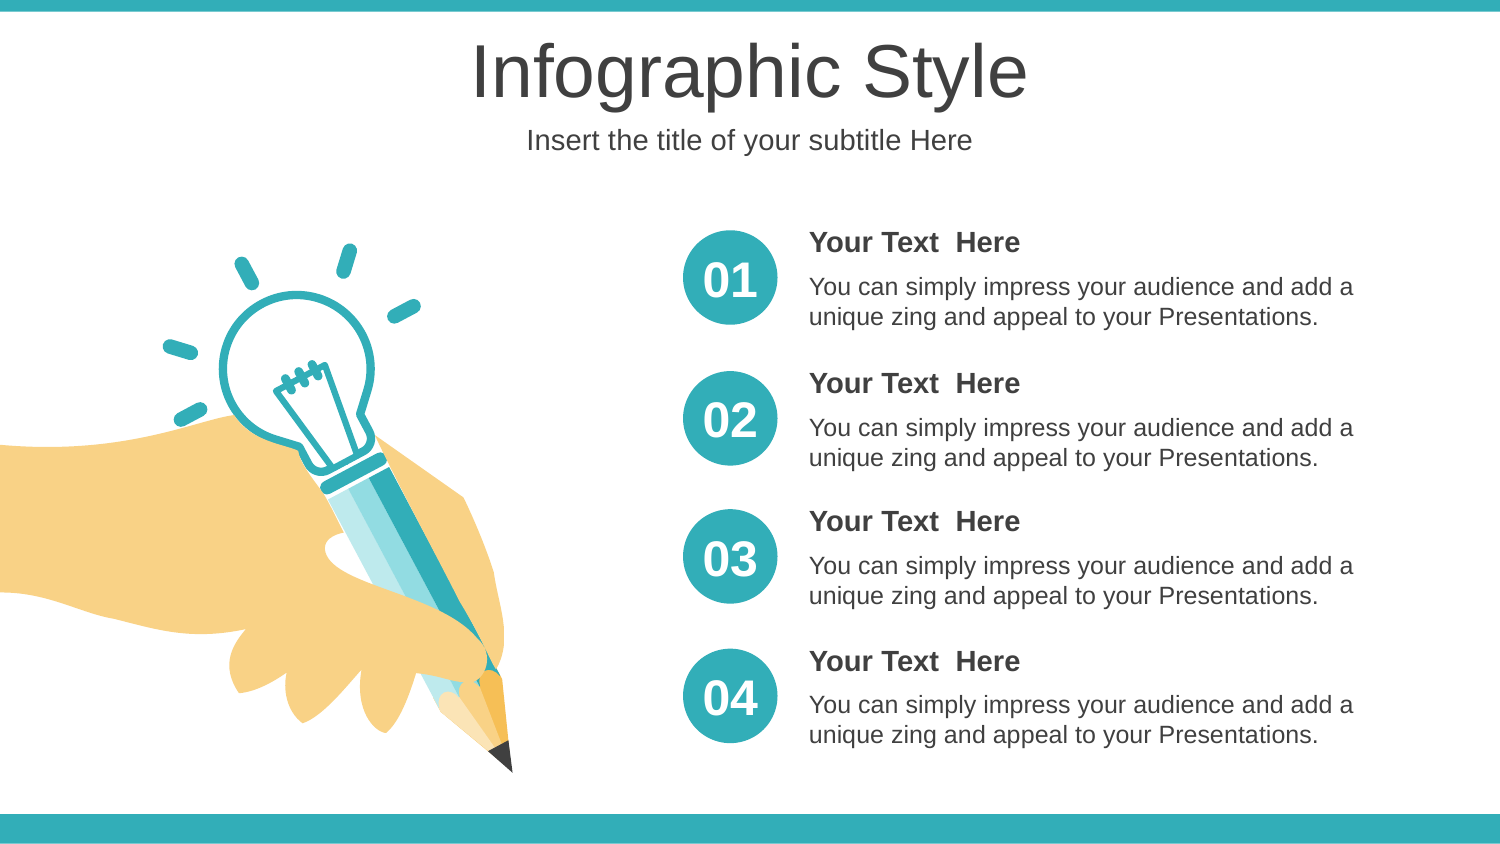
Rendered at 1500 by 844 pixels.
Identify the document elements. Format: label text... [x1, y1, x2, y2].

text_box 04 [677, 658, 784, 733]
text_box [698, 594, 763, 606]
text_box 03 [677, 518, 784, 594]
text_box 02 [677, 380, 784, 456]
text_box [699, 369, 762, 380]
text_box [793, 216, 1397, 339]
text_box [698, 315, 763, 327]
text_box [699, 507, 762, 518]
text_box [698, 646, 762, 658]
text_box [697, 733, 763, 746]
text_box [227, 640, 235, 691]
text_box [240, 221, 515, 807]
text_box [699, 228, 762, 239]
list Infographic Style [0, 20, 1500, 114]
list Insert the title of your subtitle Here [0, 114, 1500, 162]
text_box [793, 495, 1397, 618]
text_box [698, 456, 763, 468]
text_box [793, 634, 1397, 758]
text_box 01 [677, 239, 784, 315]
text_box [0, 412, 235, 637]
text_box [793, 357, 1397, 480]
